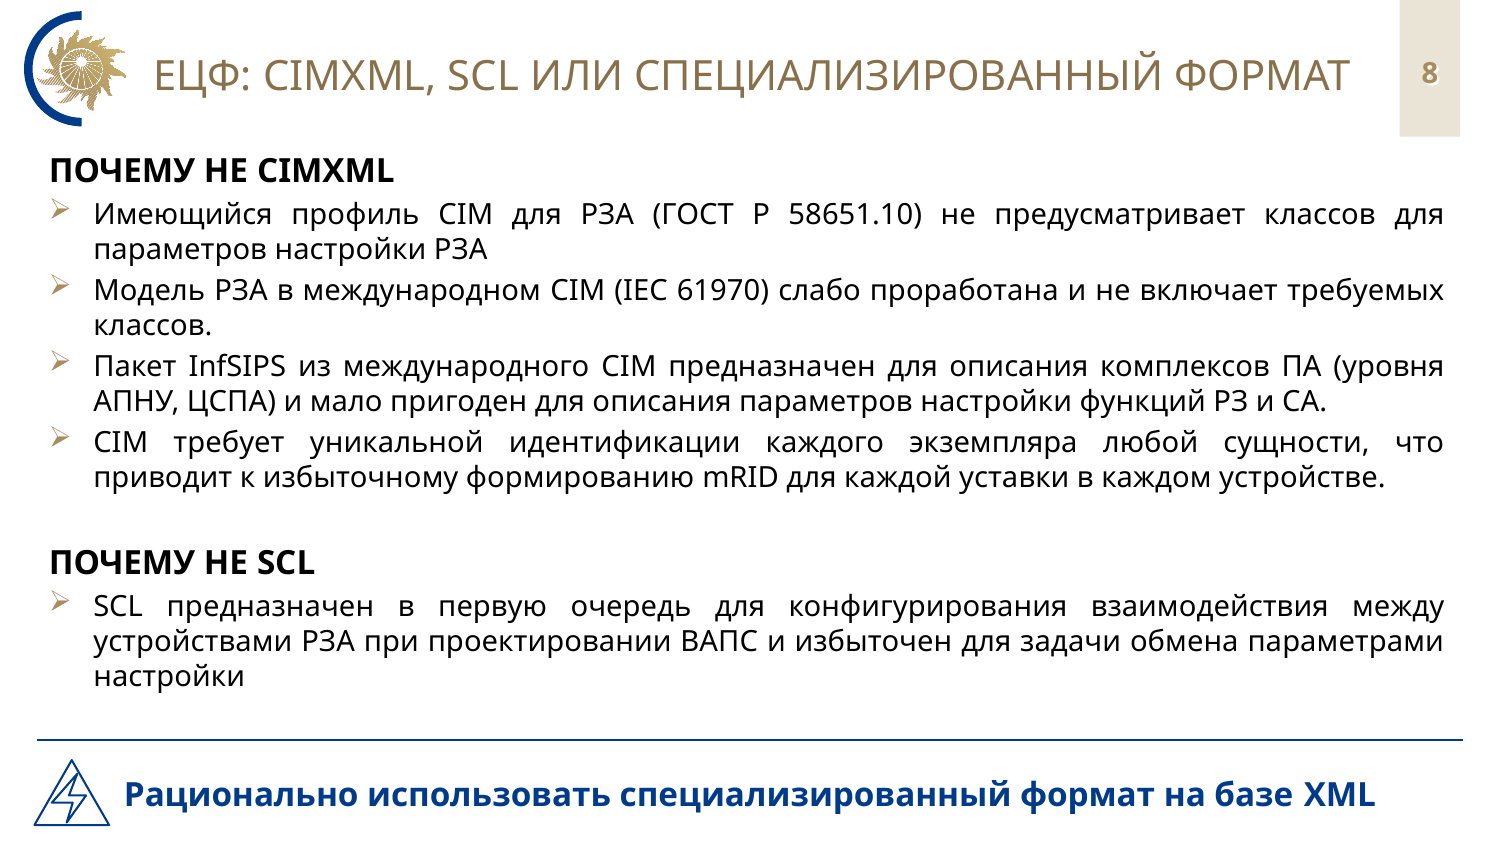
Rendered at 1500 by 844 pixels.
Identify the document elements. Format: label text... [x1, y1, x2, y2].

text_box Рационально использовать специализированный формат на базе XML [109, 765, 1440, 820]
slide_number 8 [1399, 11, 1461, 137]
title ЕЦФ: CIMXML, SCL или специализированный формат [138, 11, 1399, 137]
list Почему не CIMXML Имеющийся профиль CIM для РЗА (ГОСТ Р 58651.10) не предусматривает классов для параметров настройки РЗА Модель РЗА в международном CIM (IEC 61970) слабо проработана и не включает требуемых классов. Пакет InfSIPS из международного CIM предназначен для описания комплексов ПА (уровня АПНУ, ЦСПА) и мало пригоден для описания параметров настройки функций РЗ и СА. CIM требует уникальной идентификации каждого экземпляра любой сущности, что приводит к избыточному формированию mRID для каждой уставки в каждом устройстве. Почему не SCL SCL предназначен в первую очередь для конфигурирования взаимодействия между устройствами РЗА при проектировании ВАПС и избыточен для задачи обмена параметрами настройки [34, 141, 1461, 727]
text_box [34, 760, 110, 826]
